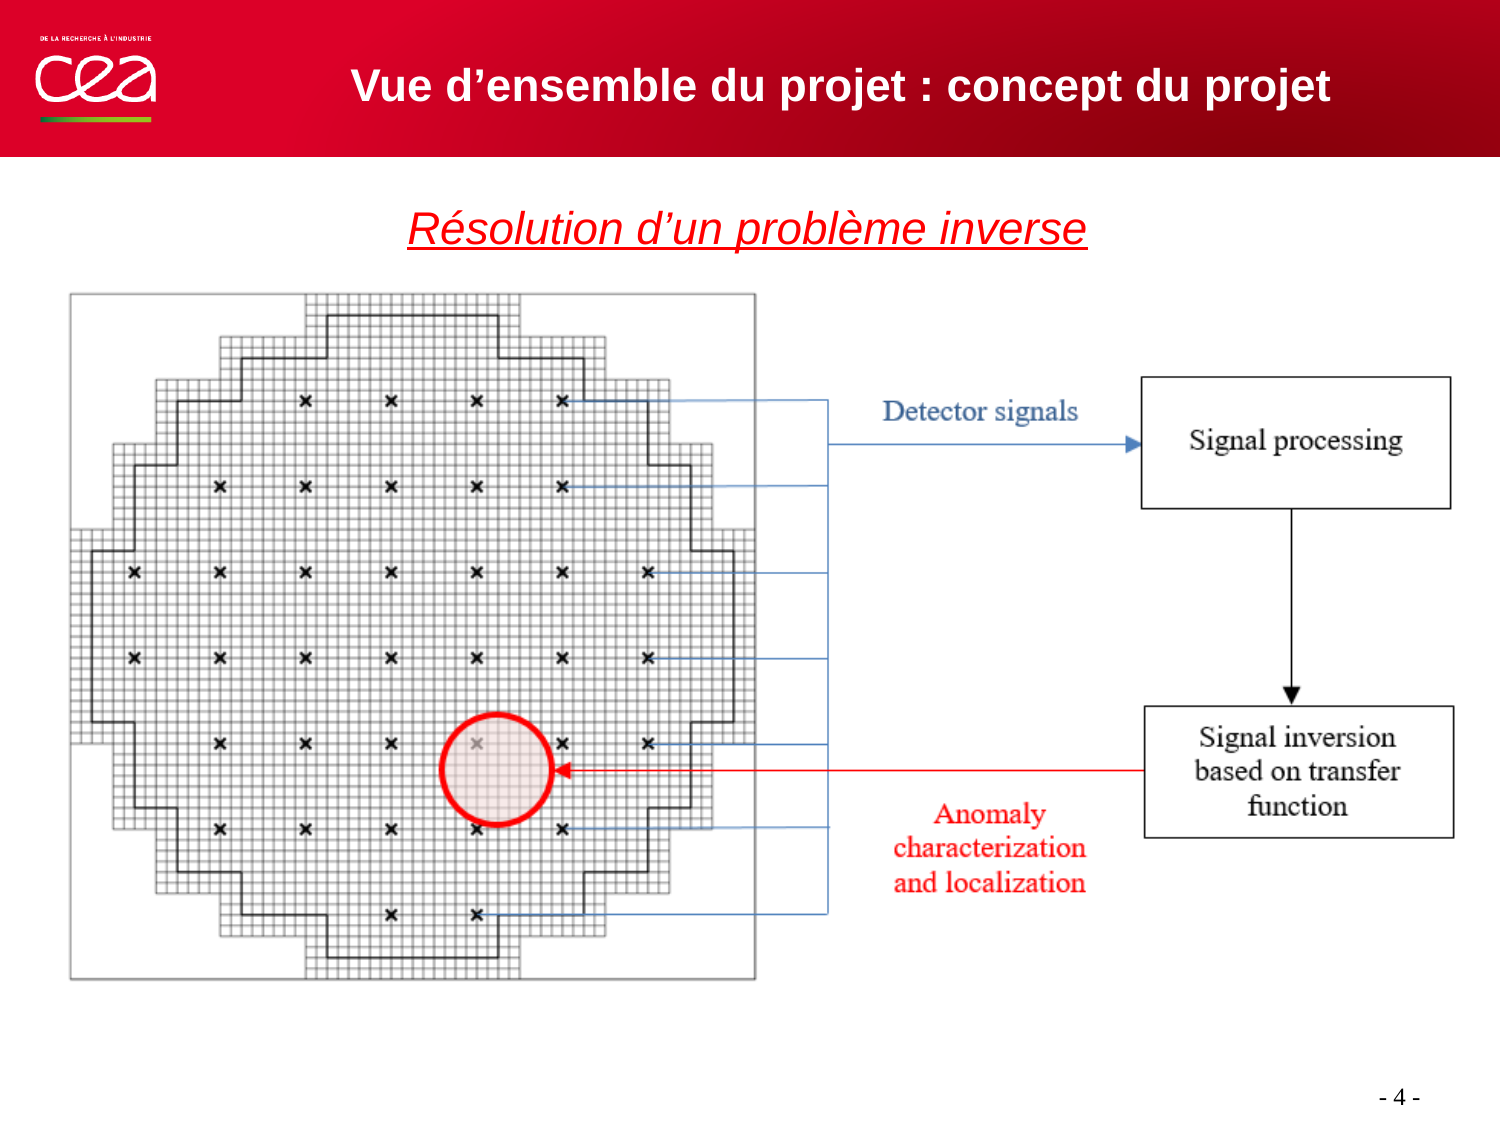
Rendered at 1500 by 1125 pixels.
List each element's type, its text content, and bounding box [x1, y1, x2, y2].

text_box Résolution d’un problème inverse [104, 191, 1391, 262]
picture [0, 0, 1500, 157]
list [55, 277, 1470, 993]
text_box P- 4 - [1367, 1072, 1500, 1118]
title Vue d’ensemble du projet : concept du projet [247, 8, 1435, 158]
